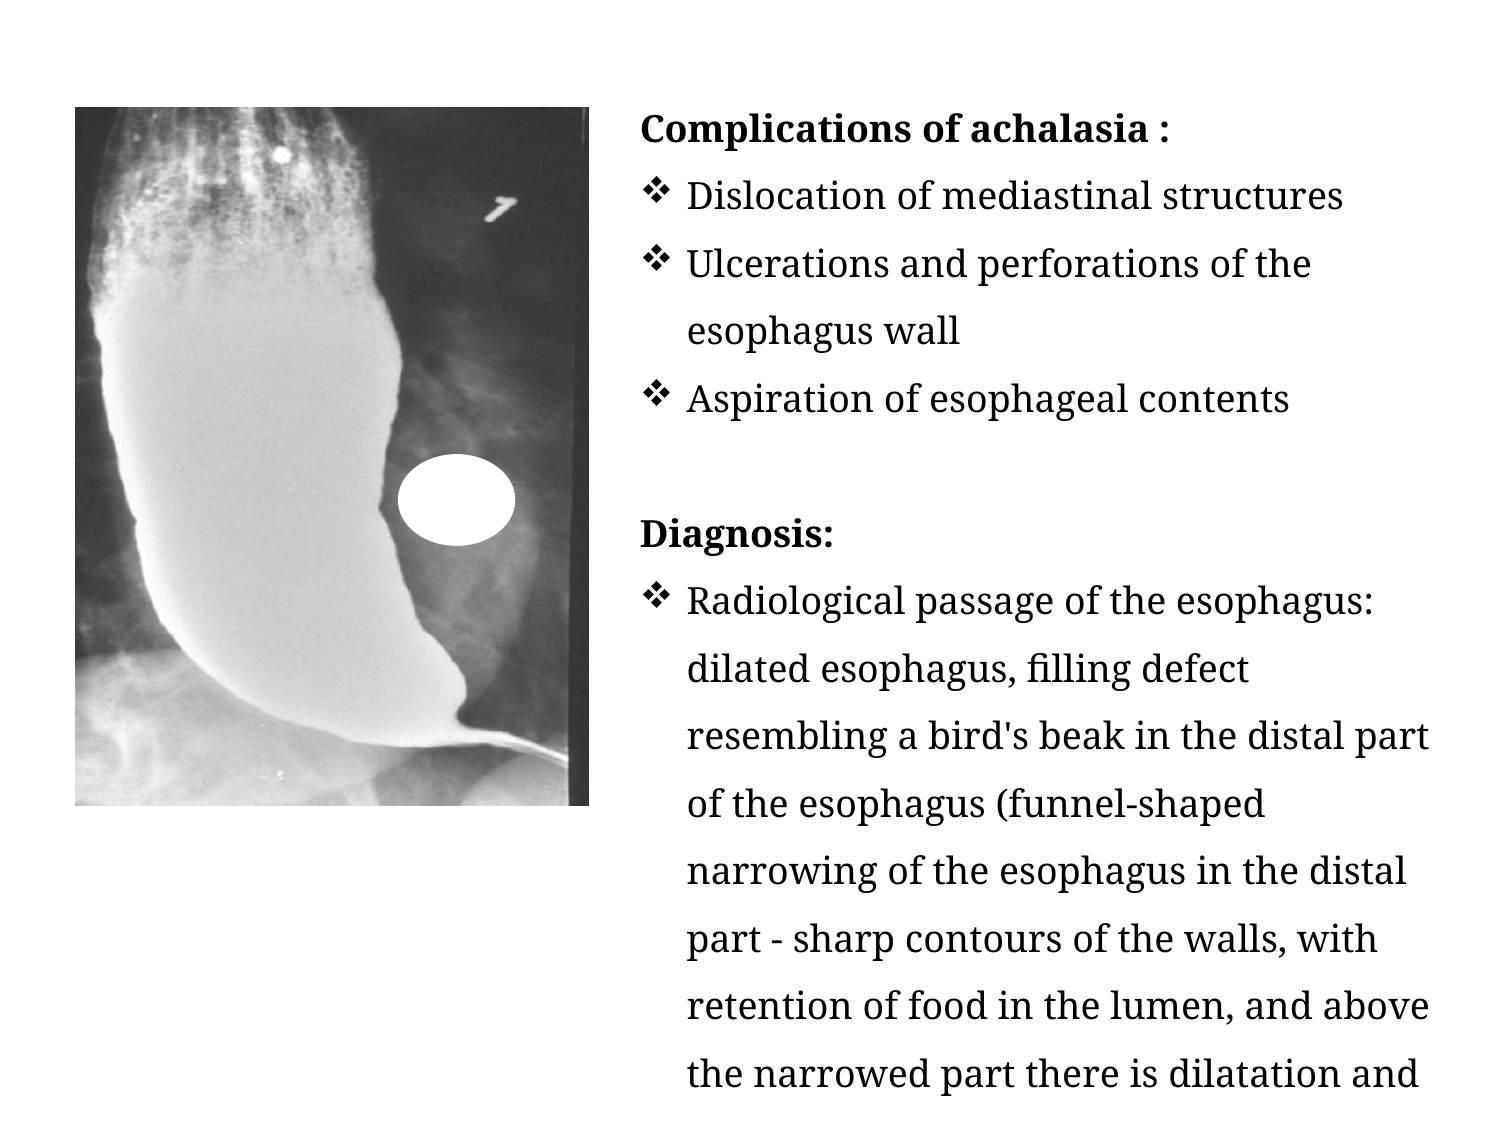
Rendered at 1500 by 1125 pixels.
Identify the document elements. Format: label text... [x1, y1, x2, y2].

picture [74, 106, 589, 806]
text_box Complications of achalasia : Dislocation of mediastinal structures Ulcerations and perforations of the esophagus wall Aspiration of esophageal contents Diagnosis: Radiological passage of the esophagus: dilated esophagus, filling defect resembling a bird's beak in the distal part of the esophagus (funnel-shaped narrowing of the esophagus in the distal part - sharp contours of the walls, with retention of food in the lumen, and above the narrowed part there is dilatation and megaesophagus ) [624, 74, 1475, 1125]
